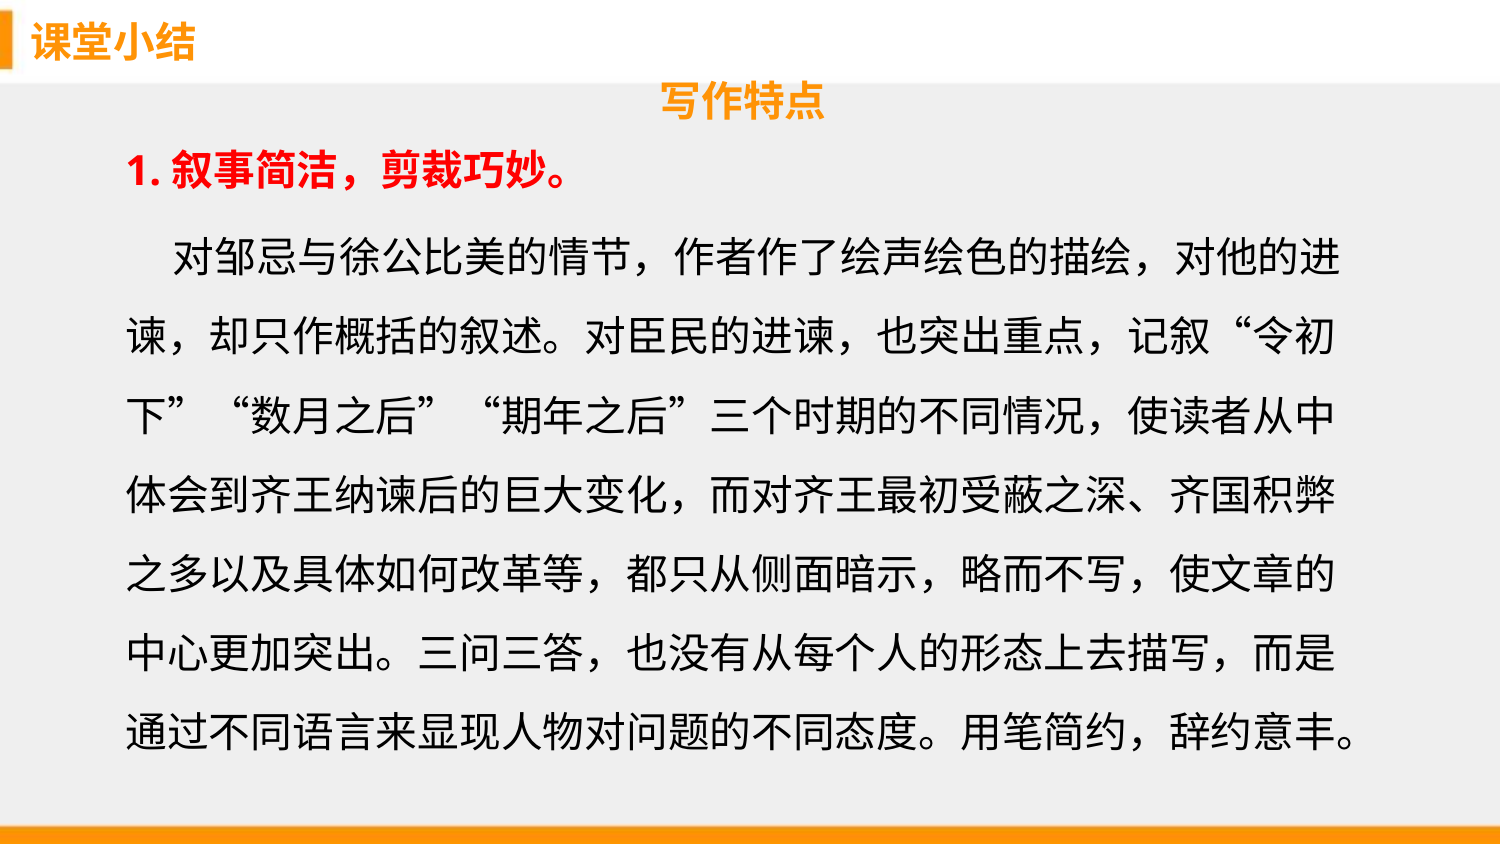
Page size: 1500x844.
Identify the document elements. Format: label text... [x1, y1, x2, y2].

text_box 1.叙事简洁，剪裁巧妙。 对邹忌与徐公比美的情节，作者作了绘声绘色的描绘，对他的进谏，却只作概括的叙述。对臣民的进谏，也突出重点，记叙“令初下”“数月之后”“期年之后”三个时期的不同情况，使读者从中体会到齐王纳谏后的巨大变化，而对齐王最初受蔽之深、齐国积弊之多以及具体如何改革等，都只从侧面暗示，略而不写，使文章的中心更加突出。三问三答，也没有从每个人的形态上去描写，而是通过不同语言来显现人物对问题的不同态度。用笔简约，辞约意丰。 [114, 108, 1386, 185]
text_box 课堂小结 [15, 0, 239, 82]
picture [0, 0, 1500, 844]
text_box 写作特点 [644, 58, 869, 141]
